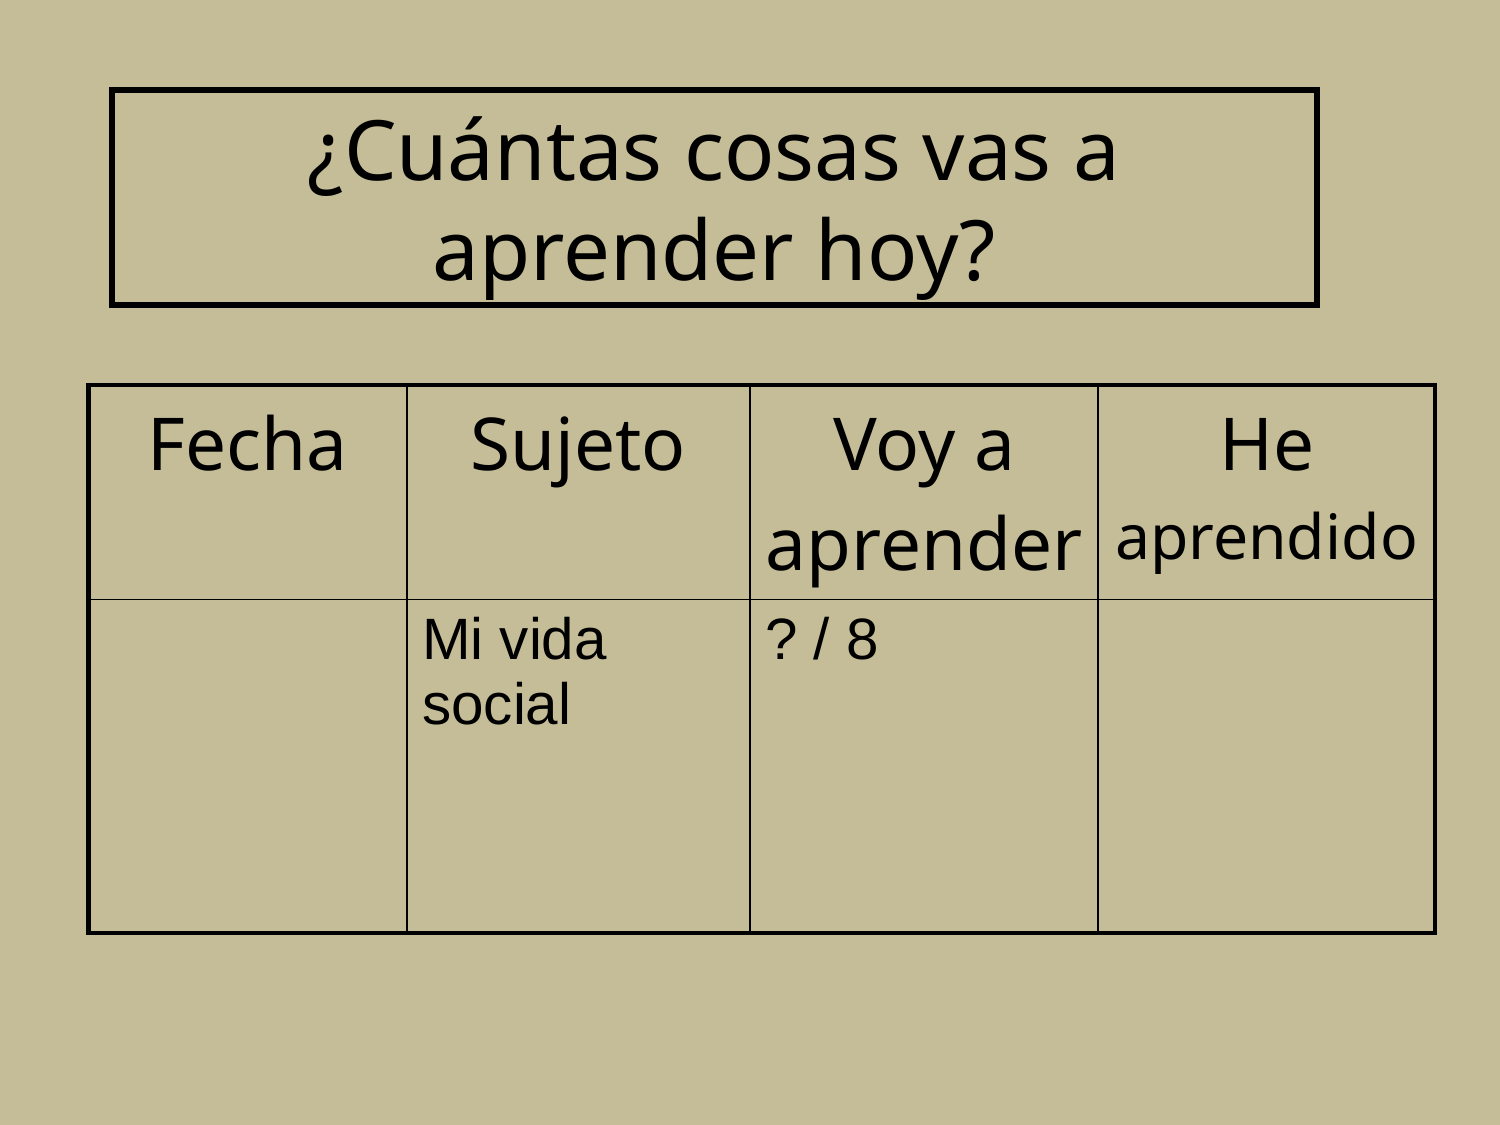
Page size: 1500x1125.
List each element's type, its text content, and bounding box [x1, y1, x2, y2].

table_header Sujeto [408, 387, 749, 599]
text_box ¿Cuántas cosas vas a aprender hoy? [112, 90, 1317, 305]
table_header Voy a aprender [751, 387, 1097, 599]
table_header Fecha [91, 387, 406, 599]
table_cell [91, 600, 406, 931]
table_cell ? / 8 [751, 600, 1097, 931]
table_cell Mi vida social [408, 600, 749, 931]
table_header He aprendido [1099, 387, 1433, 599]
table_cell [1099, 600, 1433, 931]
